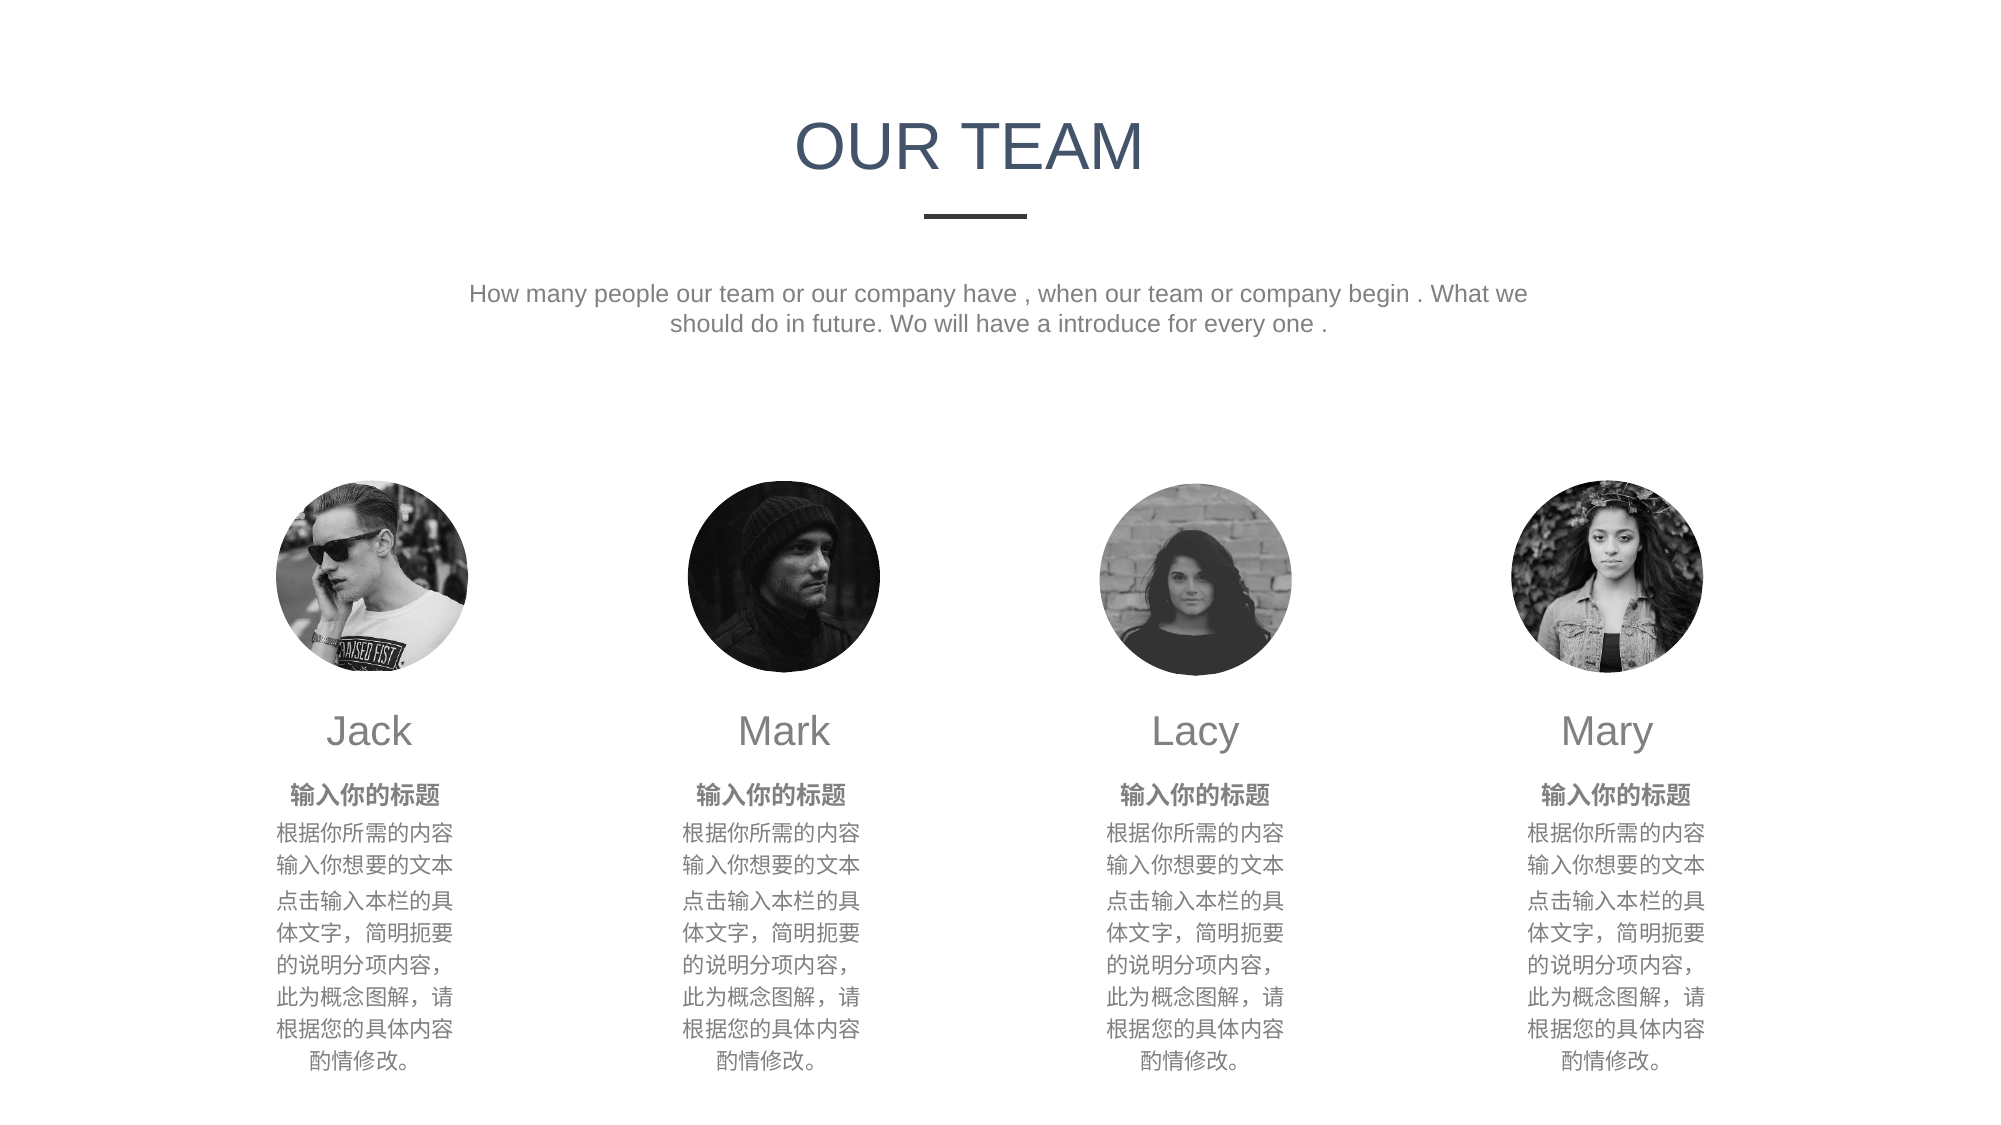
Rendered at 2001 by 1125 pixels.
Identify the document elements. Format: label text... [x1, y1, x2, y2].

text_box Jack [292, 696, 447, 761]
text_box Lacy [1118, 696, 1273, 761]
text_box 输入你的标题 根据你所需的内容输入你想要的文本 点击输入本栏的具体文字，简明扼要的说明分项内容，此为概念图解，请根据您的具体内容酌情修改。 [658, 761, 886, 1086]
picture [1099, 483, 1292, 676]
text_box 输入你的标题 根据你所需的内容输入你想要的文本 点击输入本栏的具体文字，简明扼要的说明分项内容，此为概念图解，请根据您的具体内容酌情修改。 [1503, 761, 1731, 1086]
text_box 输入你的标题 根据你所需的内容输入你想要的文本 点击输入本栏的具体文字，简明扼要的说明分项内容，此为概念图解，请根据您的具体内容酌情修改。 [1082, 761, 1309, 1086]
text_box 输入你的标题 根据你所需的内容输入你想要的文本 点击输入本栏的具体文字，简明扼要的说明分项内容，此为概念图解，请根据您的具体内容酌情修改。 [251, 761, 479, 1086]
text_box How many people our team or our company have , when our team or company begin . What we should do in future. Wo will have a introduce for every one . [417, 269, 1583, 345]
picture [1511, 480, 1704, 673]
picture [276, 480, 469, 671]
text_box Mary [1530, 696, 1685, 761]
picture [687, 481, 880, 673]
text_box Mark [707, 696, 862, 761]
text_box OUR TEAM [779, 95, 1221, 190]
